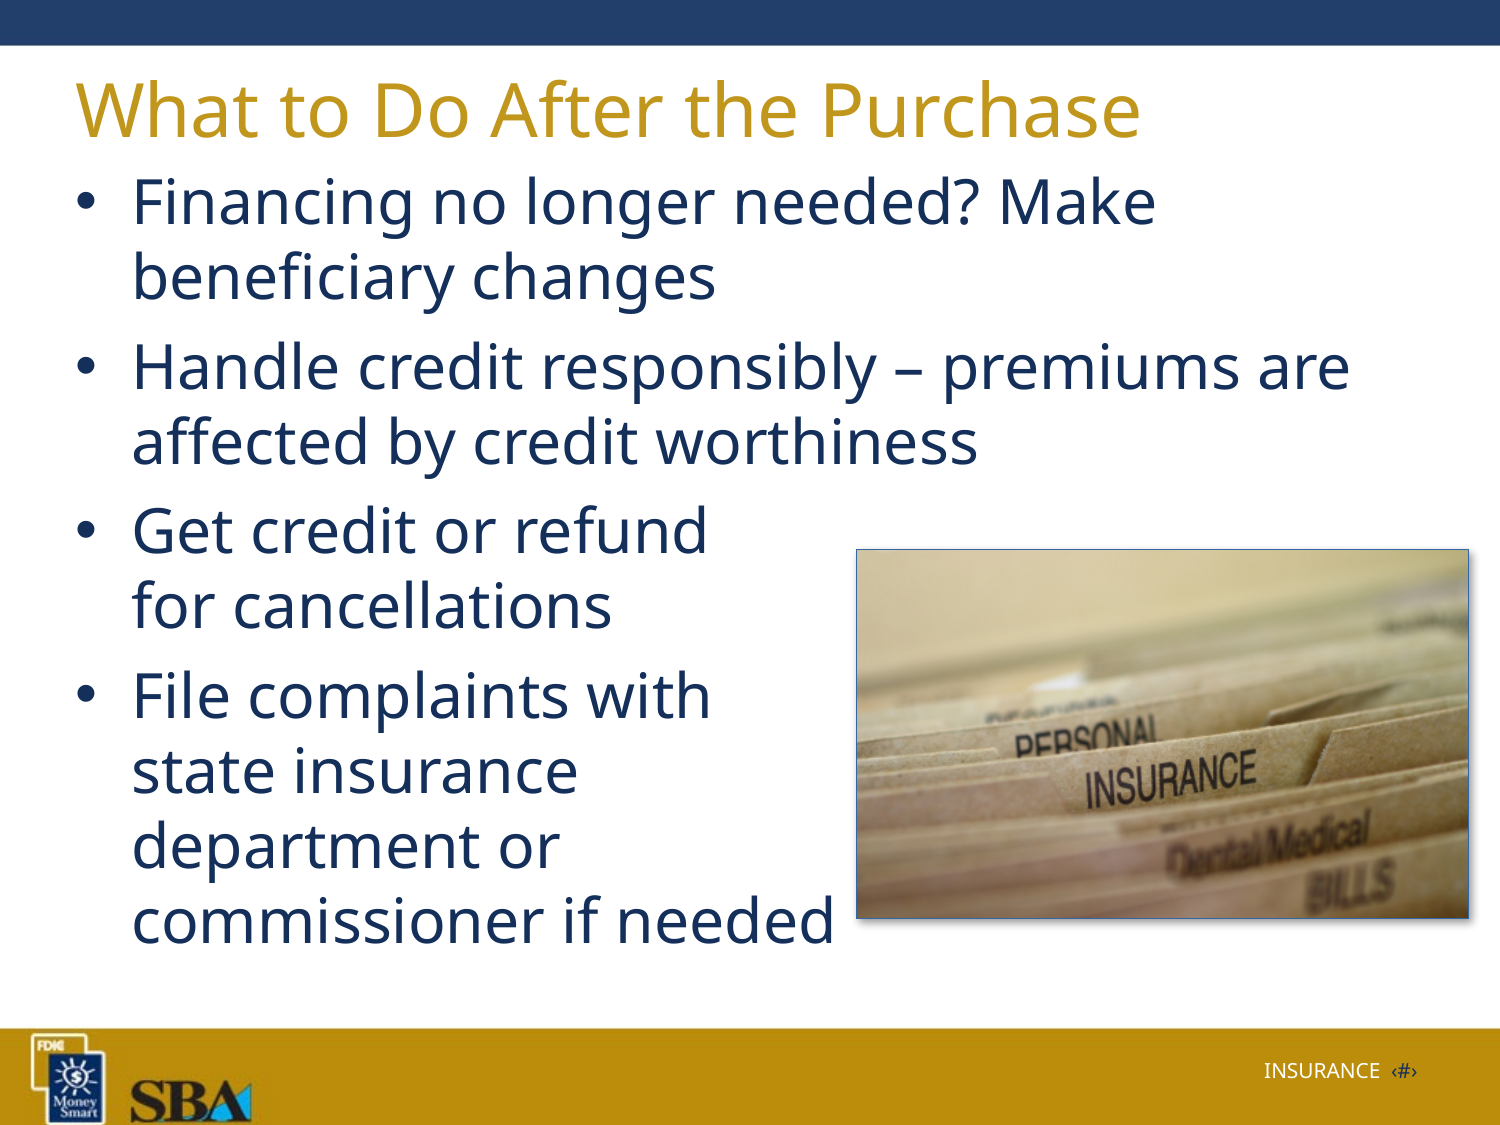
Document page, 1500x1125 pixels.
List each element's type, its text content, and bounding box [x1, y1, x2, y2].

picture [0, 0, 1500, 1125]
list Financing no longer needed? Make beneficiary changes Handle credit responsibly – premiums are affected by credit worthiness Get credit or refund for cancellations File complaints with state insurance department or commissioner if needed [74, 161, 1426, 1013]
title What to Do After the Purchase [74, 61, 1426, 161]
